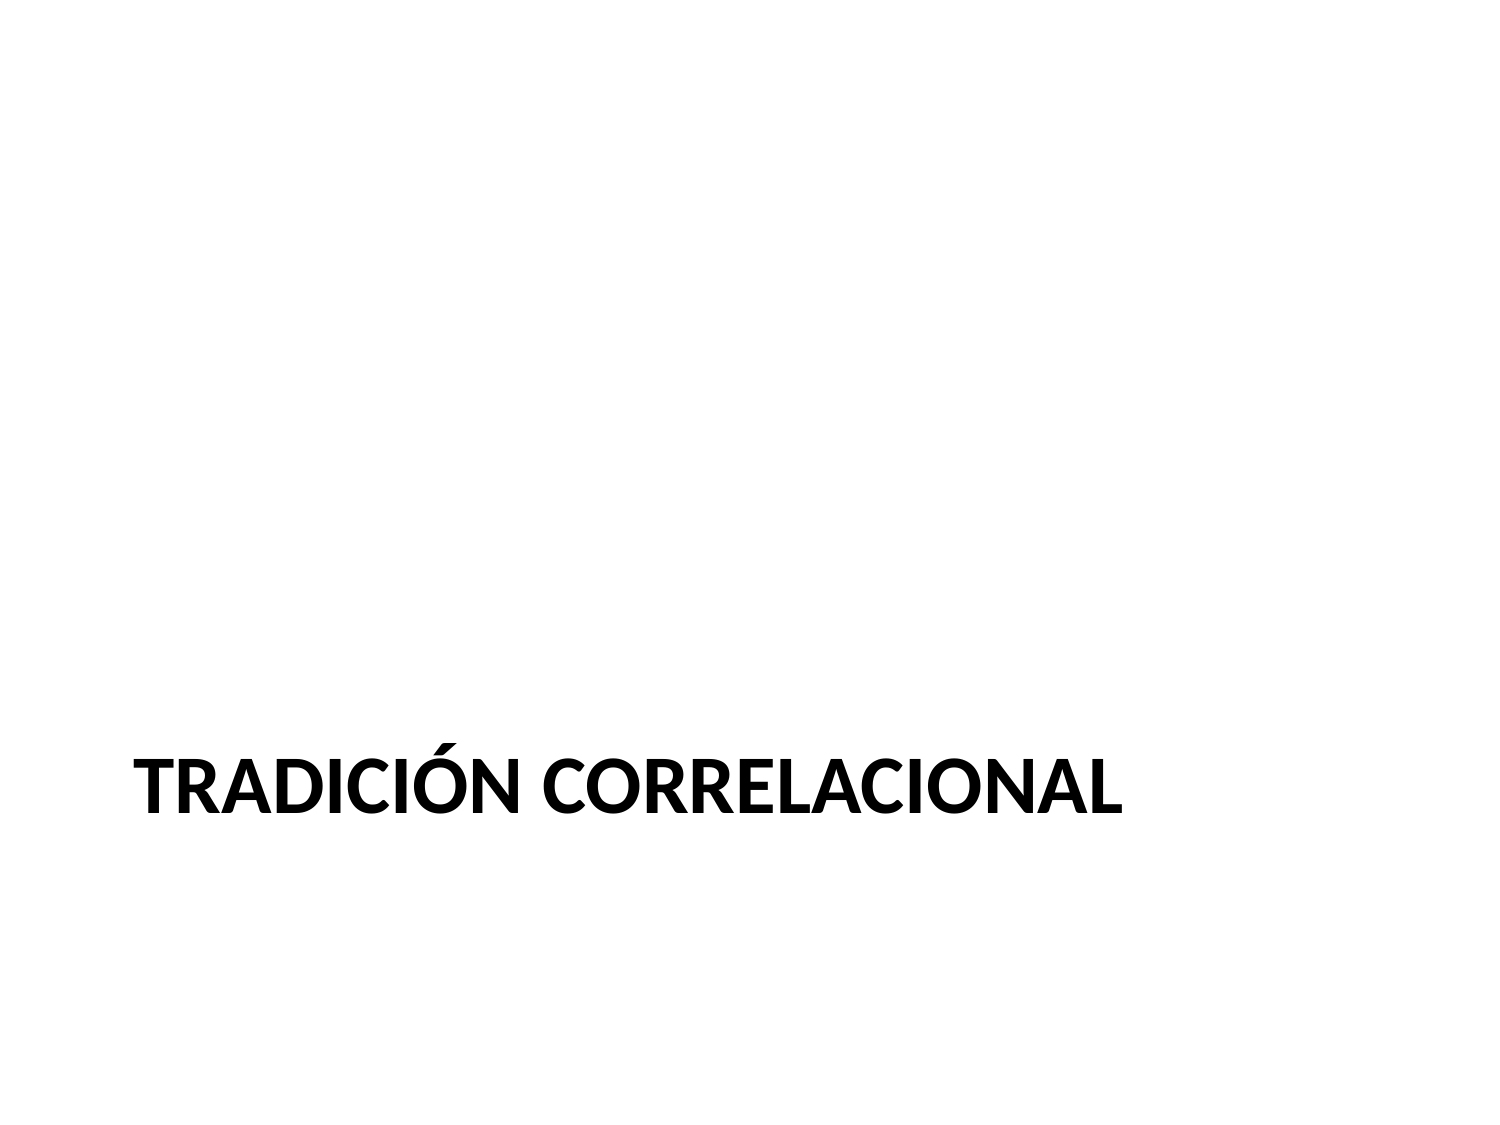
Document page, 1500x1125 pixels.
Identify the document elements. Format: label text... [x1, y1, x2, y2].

title Tradición correlacional [118, 722, 1394, 947]
